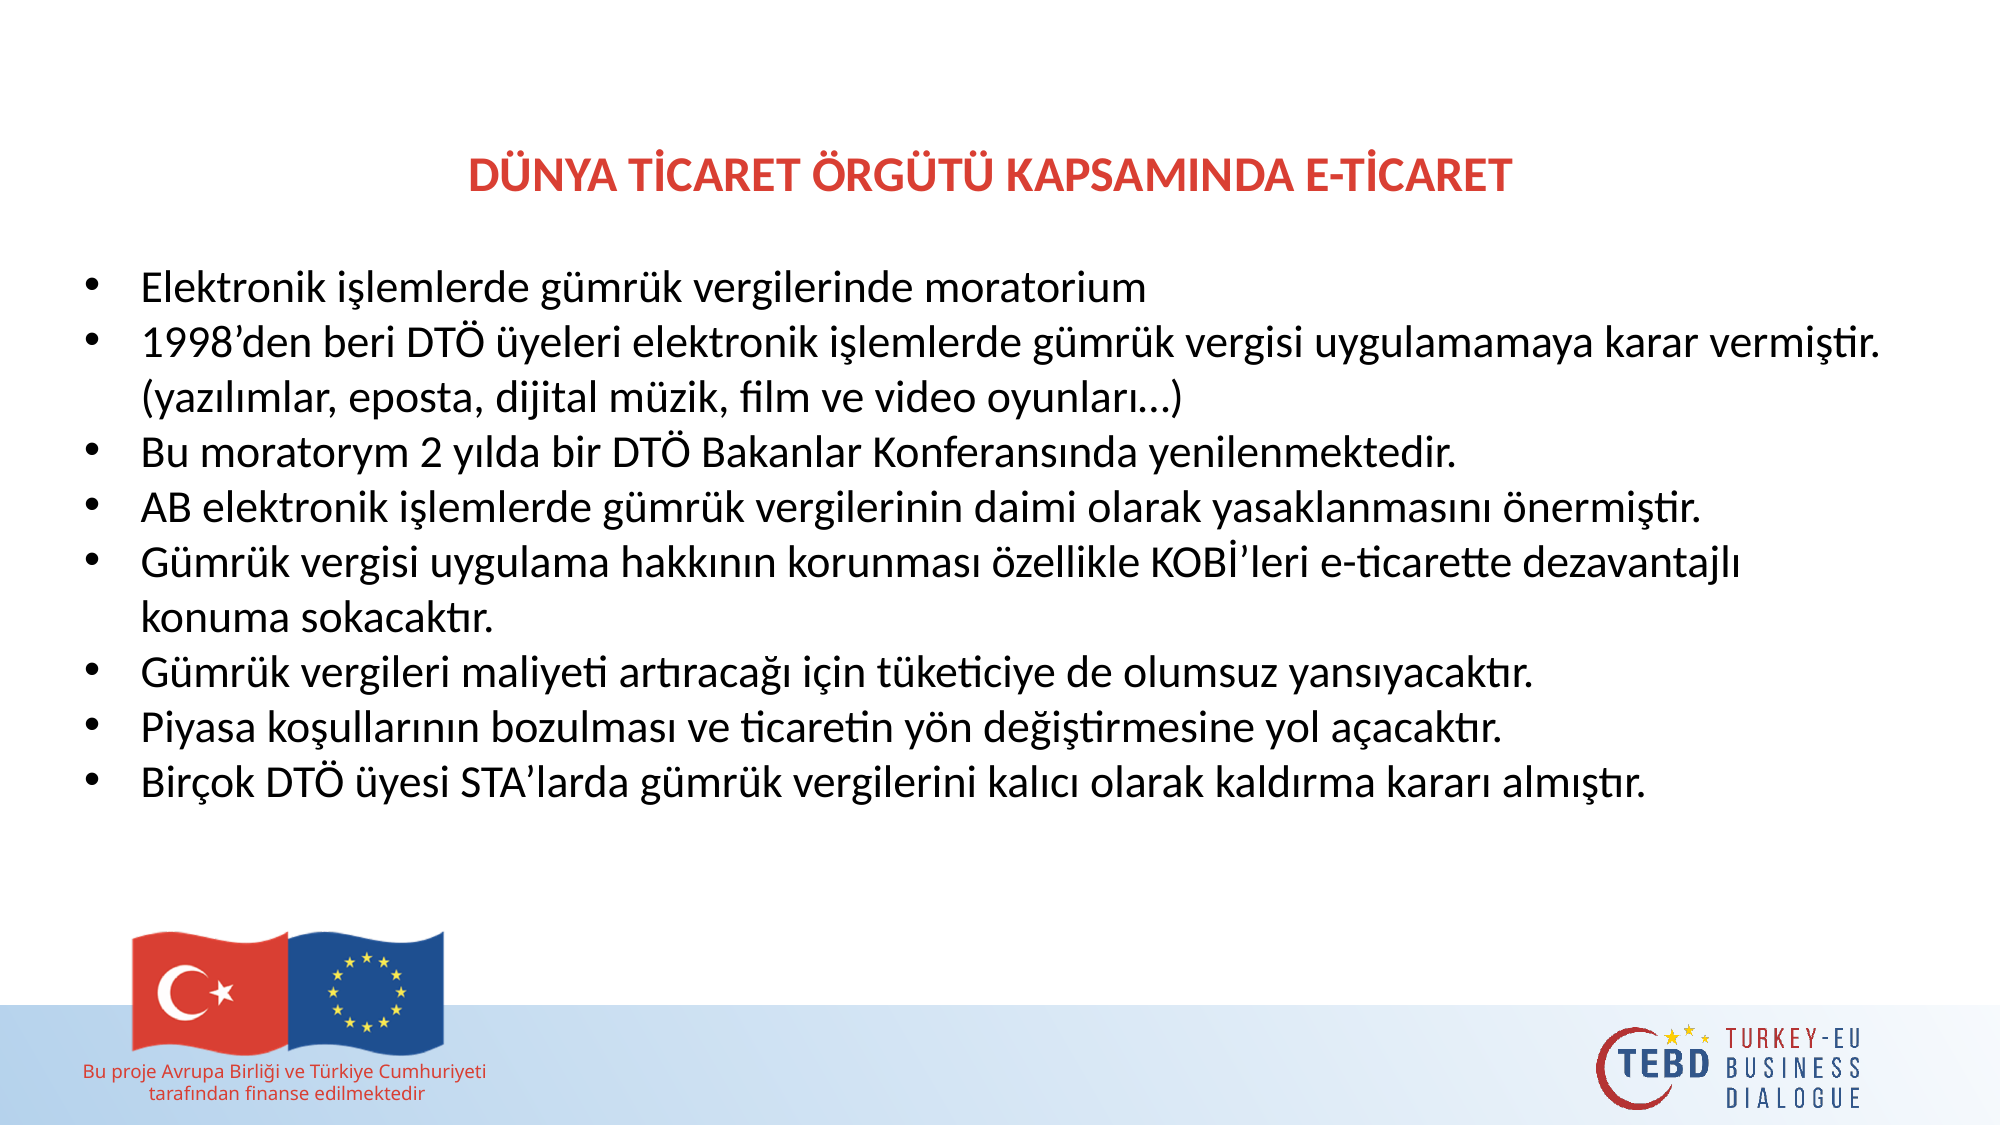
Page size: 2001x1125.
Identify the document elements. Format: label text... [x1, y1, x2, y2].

picture [1596, 1024, 1859, 1110]
picture [123, 923, 450, 1062]
text_box DÜNYA TİCARET ÖRGÜTÜ KAPSAMINDA E-TİCARET Elektronik işlemlerde gümrük vergilerinde moratorium 1998’den beri DTÖ üyeleri elektronik işlemlerde gümrük vergisi uygulamamaya karar vermiştir. (yazılımlar, eposta, dijital müzik, film ve video oyunları…) Bu moratorym 2 yılda bir DTÖ Bakanlar Konferansında yenilenmektedir. AB elektronik işlemlerde gümrük vergilerinin daimi olarak yasaklanmasını önermiştir. Gümrük vergisi uygulama hakkının korunması özellikle KOBİ’leri e-ticarette dezavantajlı konuma sokacaktır. Gümrük vergileri maliyeti artıracağı için tüketiciye de olumsuz yansıyacaktır. Piyasa koşullarının bozulması ve ticaretin yön değiştirmesine yol açacaktır. Birçok DTÖ üyesi STA’larda gümrük vergilerini kalıcı olarak kaldırma kararı almıştır. [69, 133, 1913, 859]
text_box [0, 1004, 2000, 1125]
text_box Bu proje Avrupa Birliği ve Türkiye Cumhuriyeti tarafından finanse edilmektedir [0, 1052, 618, 1112]
